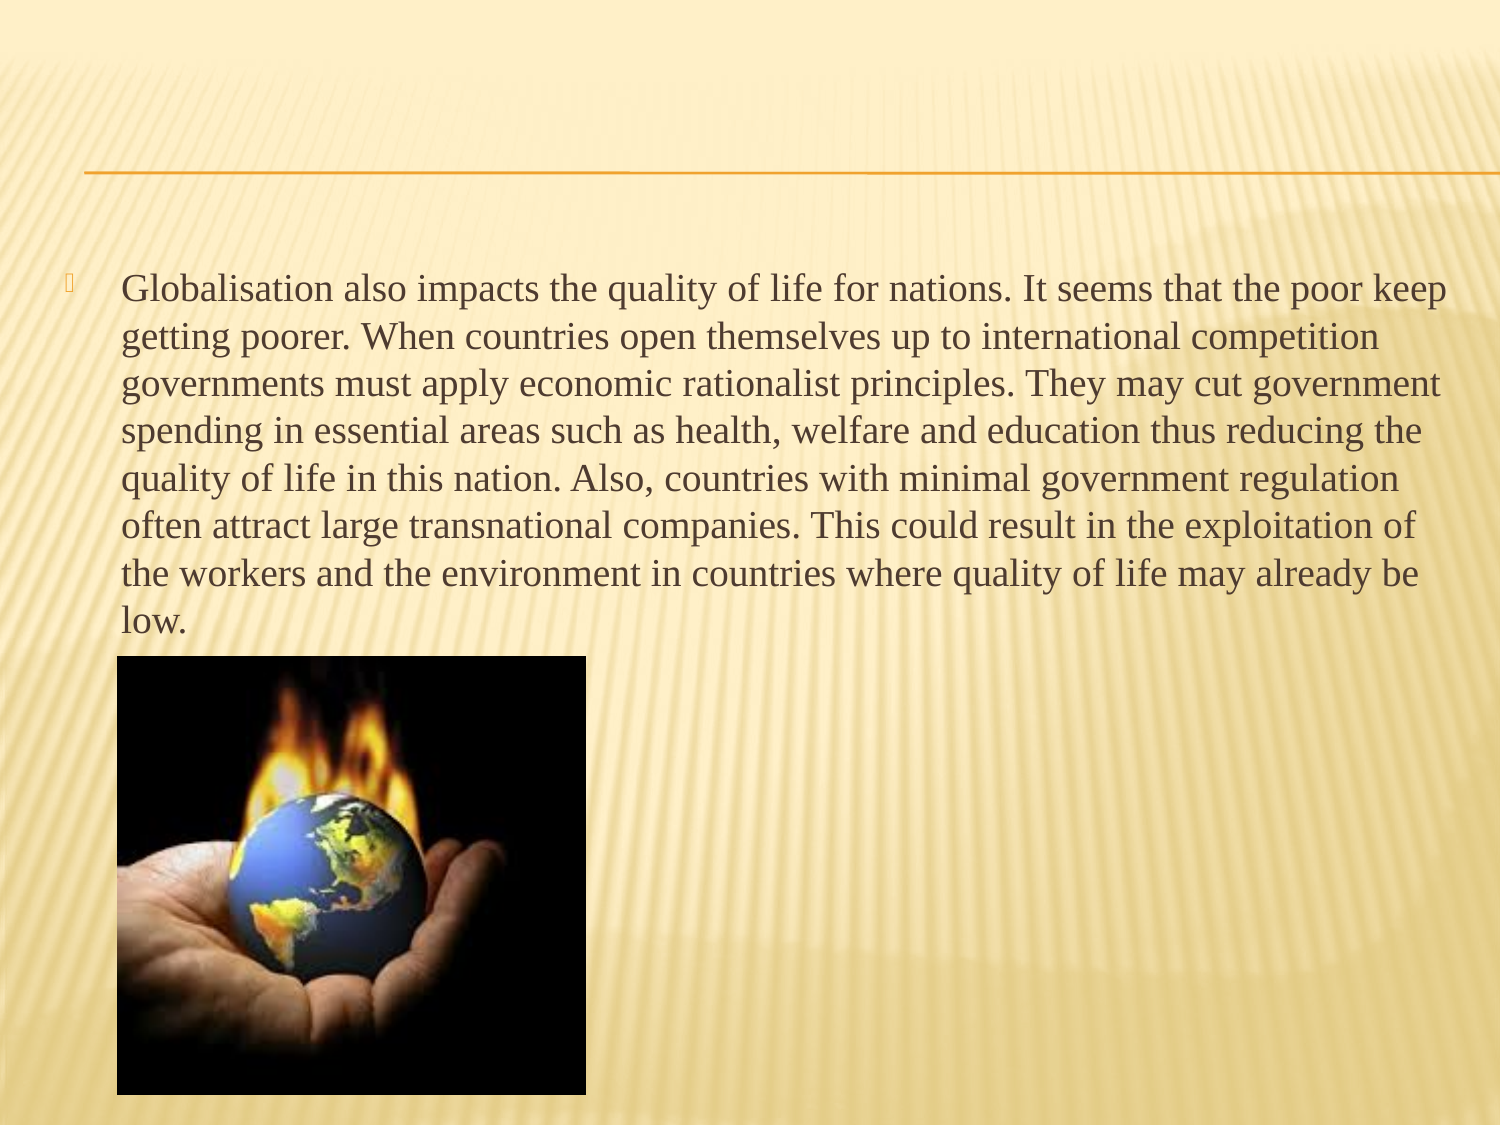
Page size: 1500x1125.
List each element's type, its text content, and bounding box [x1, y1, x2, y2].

picture [116, 655, 587, 1095]
list Globalisation also impacts the quality of life for nations. It seems that the poor keep getting poorer. When countries open themselves up to international competition governments must apply economic rationalist principles. They may cut government spending in essential areas such as health, welfare and education thus reducing the quality of life in this nation. Also, countries with minimal government regulation often attract large transnational companies. This could result in the exploitation of the workers and the environment in countries where quality of life may already be low. [50, 254, 1475, 998]
